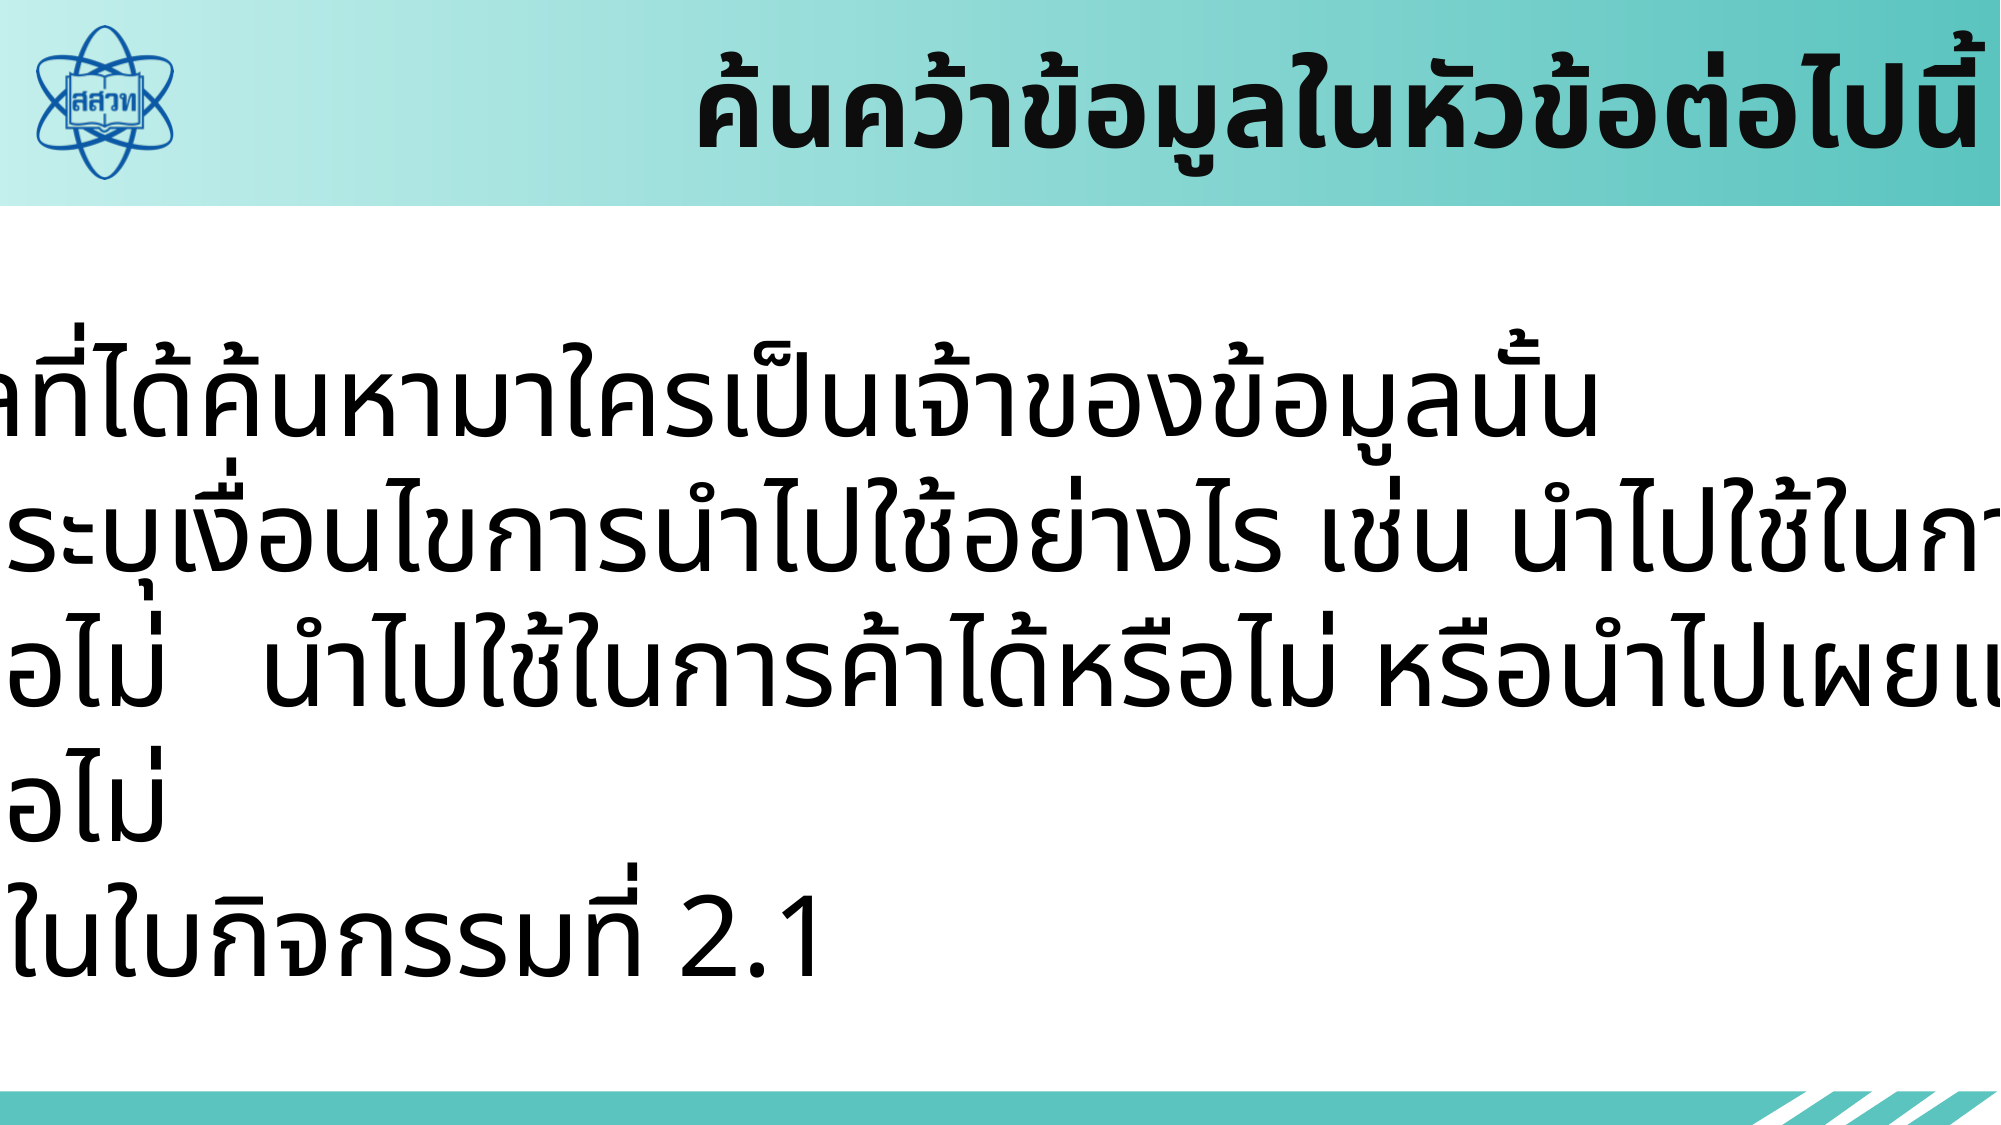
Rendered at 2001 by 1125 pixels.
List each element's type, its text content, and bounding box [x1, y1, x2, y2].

text_box ข้อมูลที่ได้ค้นหามาใครเป็นเจ้าของข้อมูลนั้น มีการระบุเงื่อนไขการนำไปใช้อย่างไร เช่น นำไปใช้ในการเรียน ได้หรือไม่ นำไปใช้ในการค้าได้หรือไม่ หรือนำไปเผยแพร่ ได้หรือไม่ ทำลงในใบกิจกรรมที่ 2.1 [0, 316, 2000, 1006]
text_box ค้นคว้าข้อมูลในหัวข้อต่อไปนี้ [0, 0, 2000, 206]
picture [36, 25, 174, 180]
